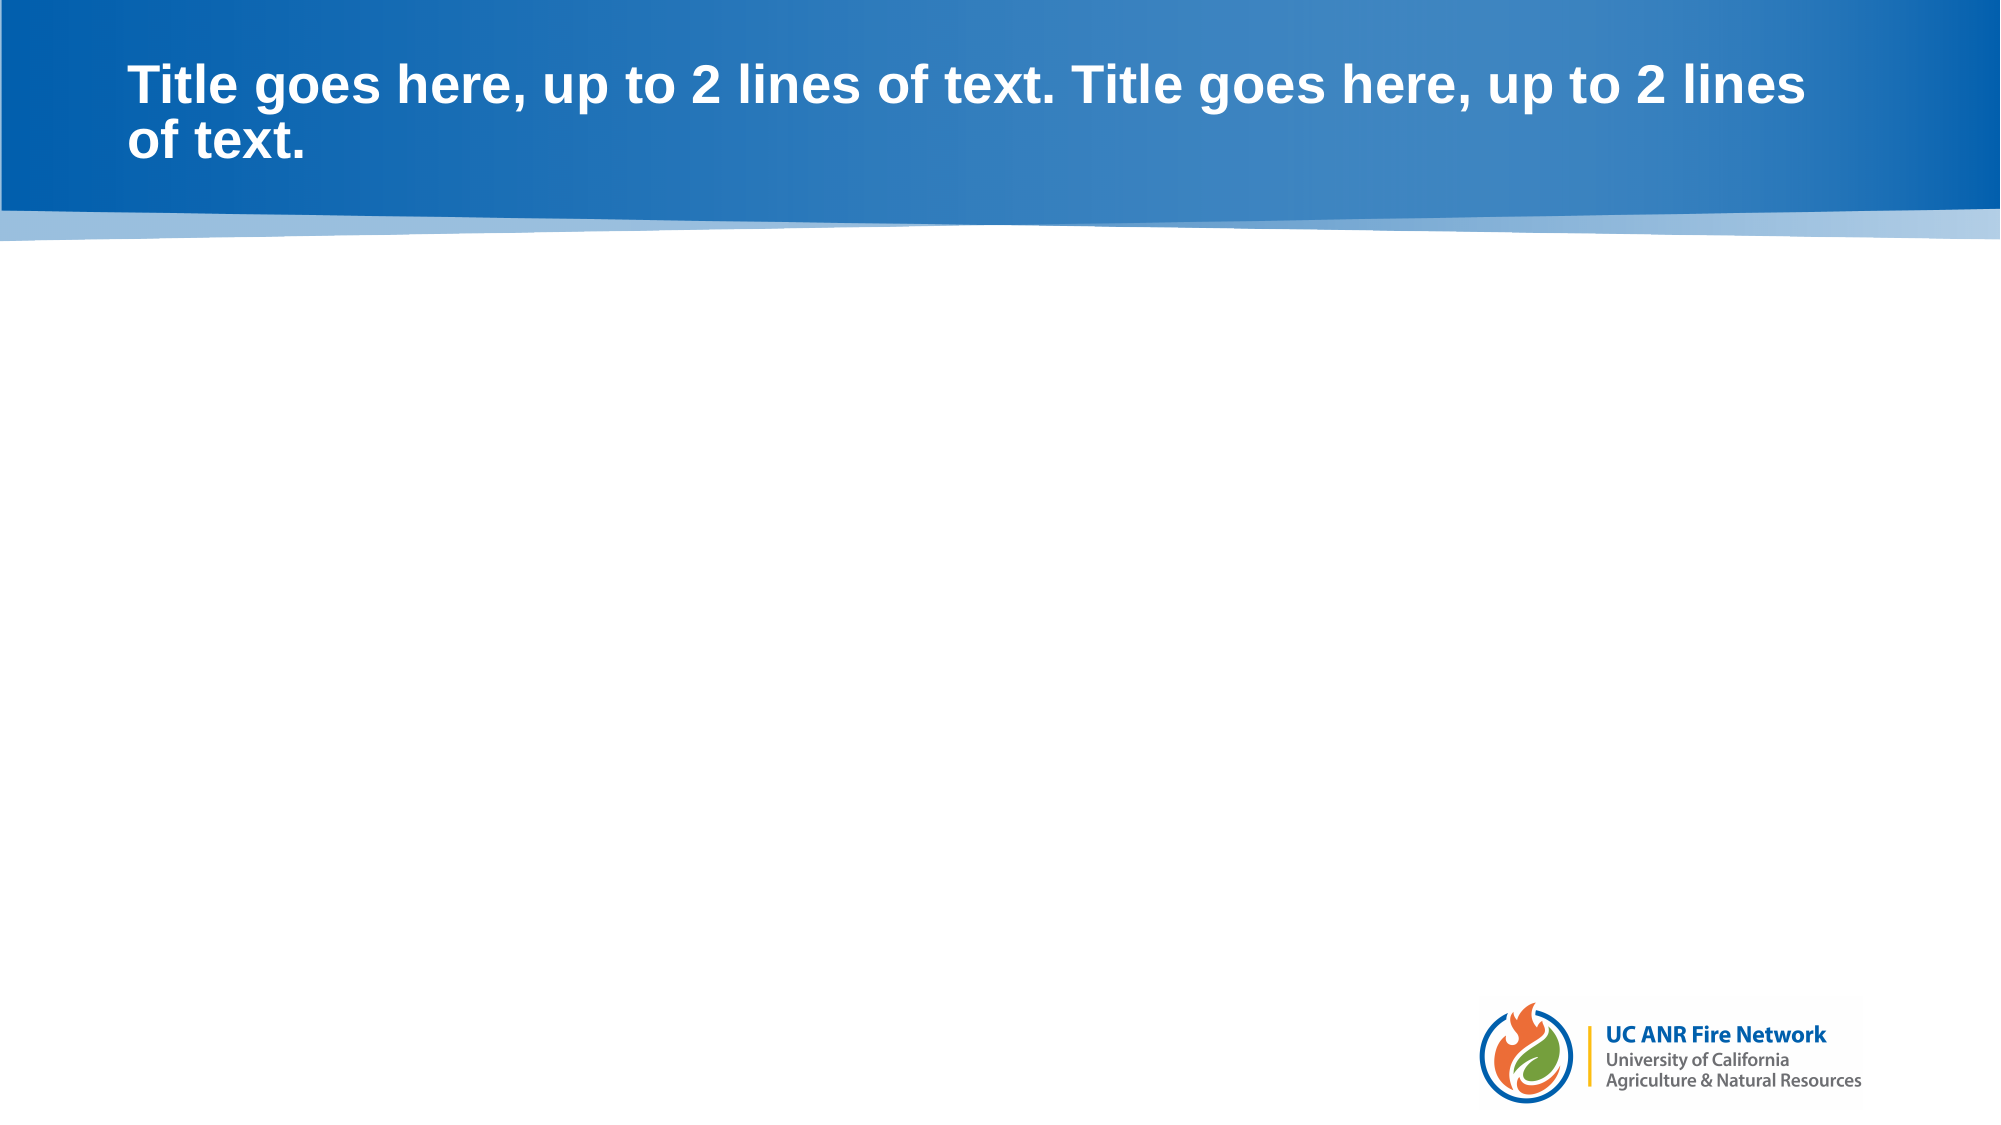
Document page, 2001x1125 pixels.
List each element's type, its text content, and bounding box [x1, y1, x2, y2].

picture [1479, 996, 1863, 1110]
title Title goes here, up to 2 lines of text. Title goes here, up to 2 lines of text. [112, 51, 1887, 178]
picture [0, 0, 2000, 263]
